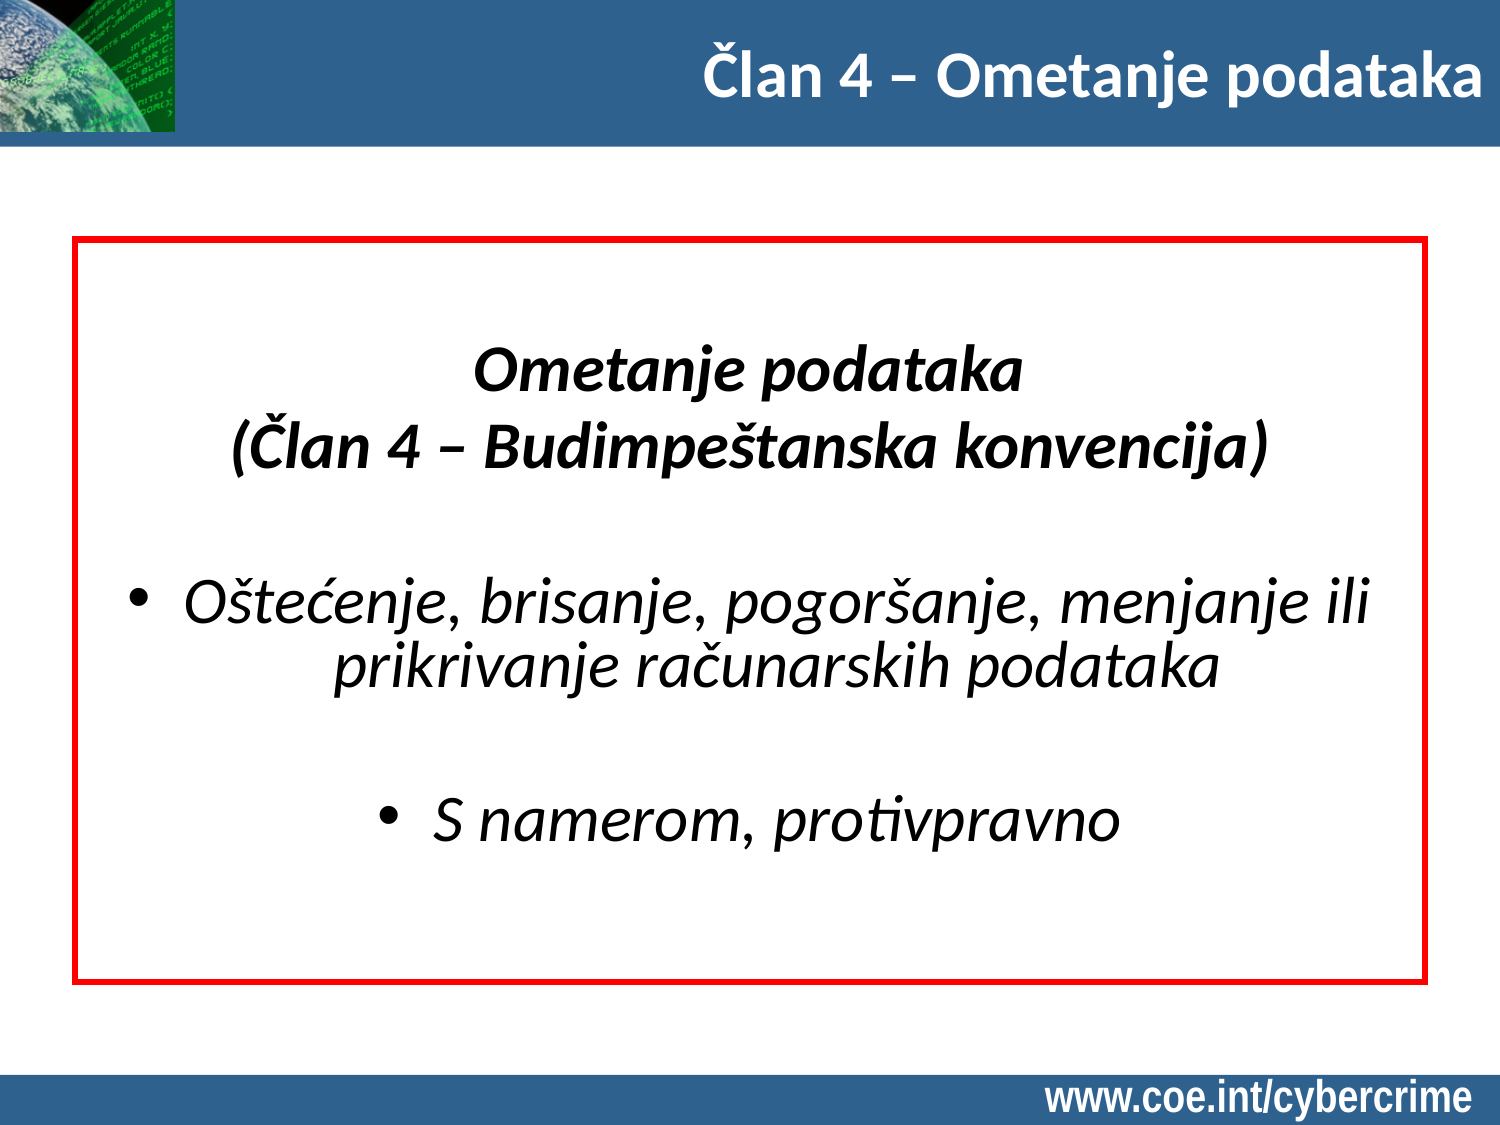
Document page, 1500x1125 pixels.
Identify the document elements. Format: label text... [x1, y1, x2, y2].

text_box Član 4 – Ometanje podataka [0, 0, 1500, 149]
picture [0, 0, 175, 132]
text_box www.coe.int/cybercrime [1030, 1059, 1500, 1125]
text_box [0, 1073, 1030, 1125]
text_box Ometanje podataka (Član 4 – Budimpeštanska konvencija) Oštećenje, brisanje, pogoršanje, menjanje ili prikrivanje računarskih podataka S namerom, protivpravno [74, 239, 1425, 982]
